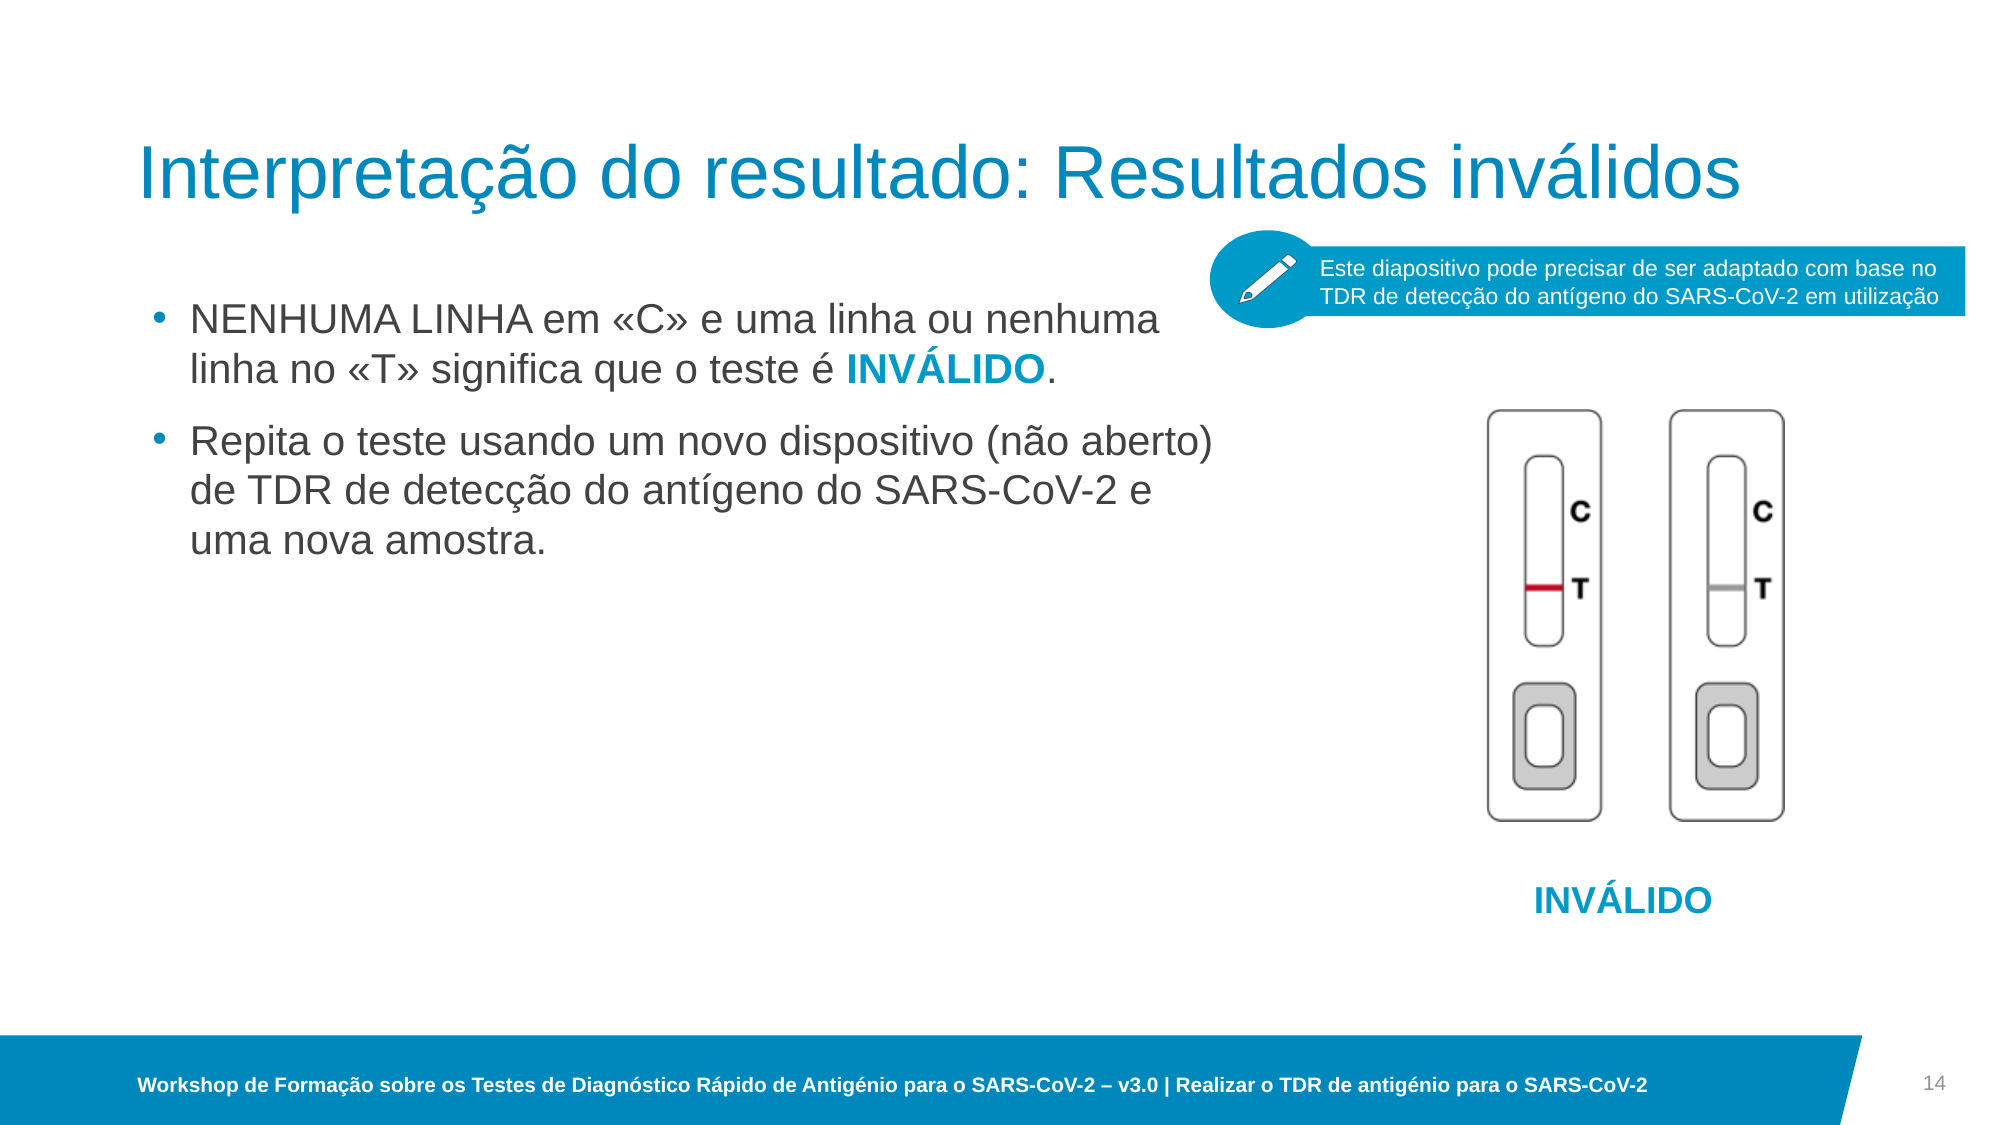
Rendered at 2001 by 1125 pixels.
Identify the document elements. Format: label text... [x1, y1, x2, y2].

list NENHUMA LINHA em «C» e uma linha ou nenhuma linha no «T» significa que o teste é INVÁLIDO. Repita o teste usando um novo dispositivo (não aberto) de TDR de detecção do antígeno do SARS-CoV-2 e uma nova amostra. [137, 284, 1258, 1014]
footer Workshop de Formação sobre os Testes de Diagnóstico Rápido de Antigénio para o SARS-CoV-2 – v3.0 | Realizar o TDR de antigénio para o SARS-CoV-2 [137, 1042, 1813, 1125]
text_box INVÁLIDO [1508, 868, 1763, 929]
picture [1486, 409, 1785, 822]
slide_number 14 [1862, 1035, 1947, 1125]
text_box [1209, 230, 1966, 329]
title Interpretação do resultado: Resultados inválidos [137, 59, 1863, 215]
